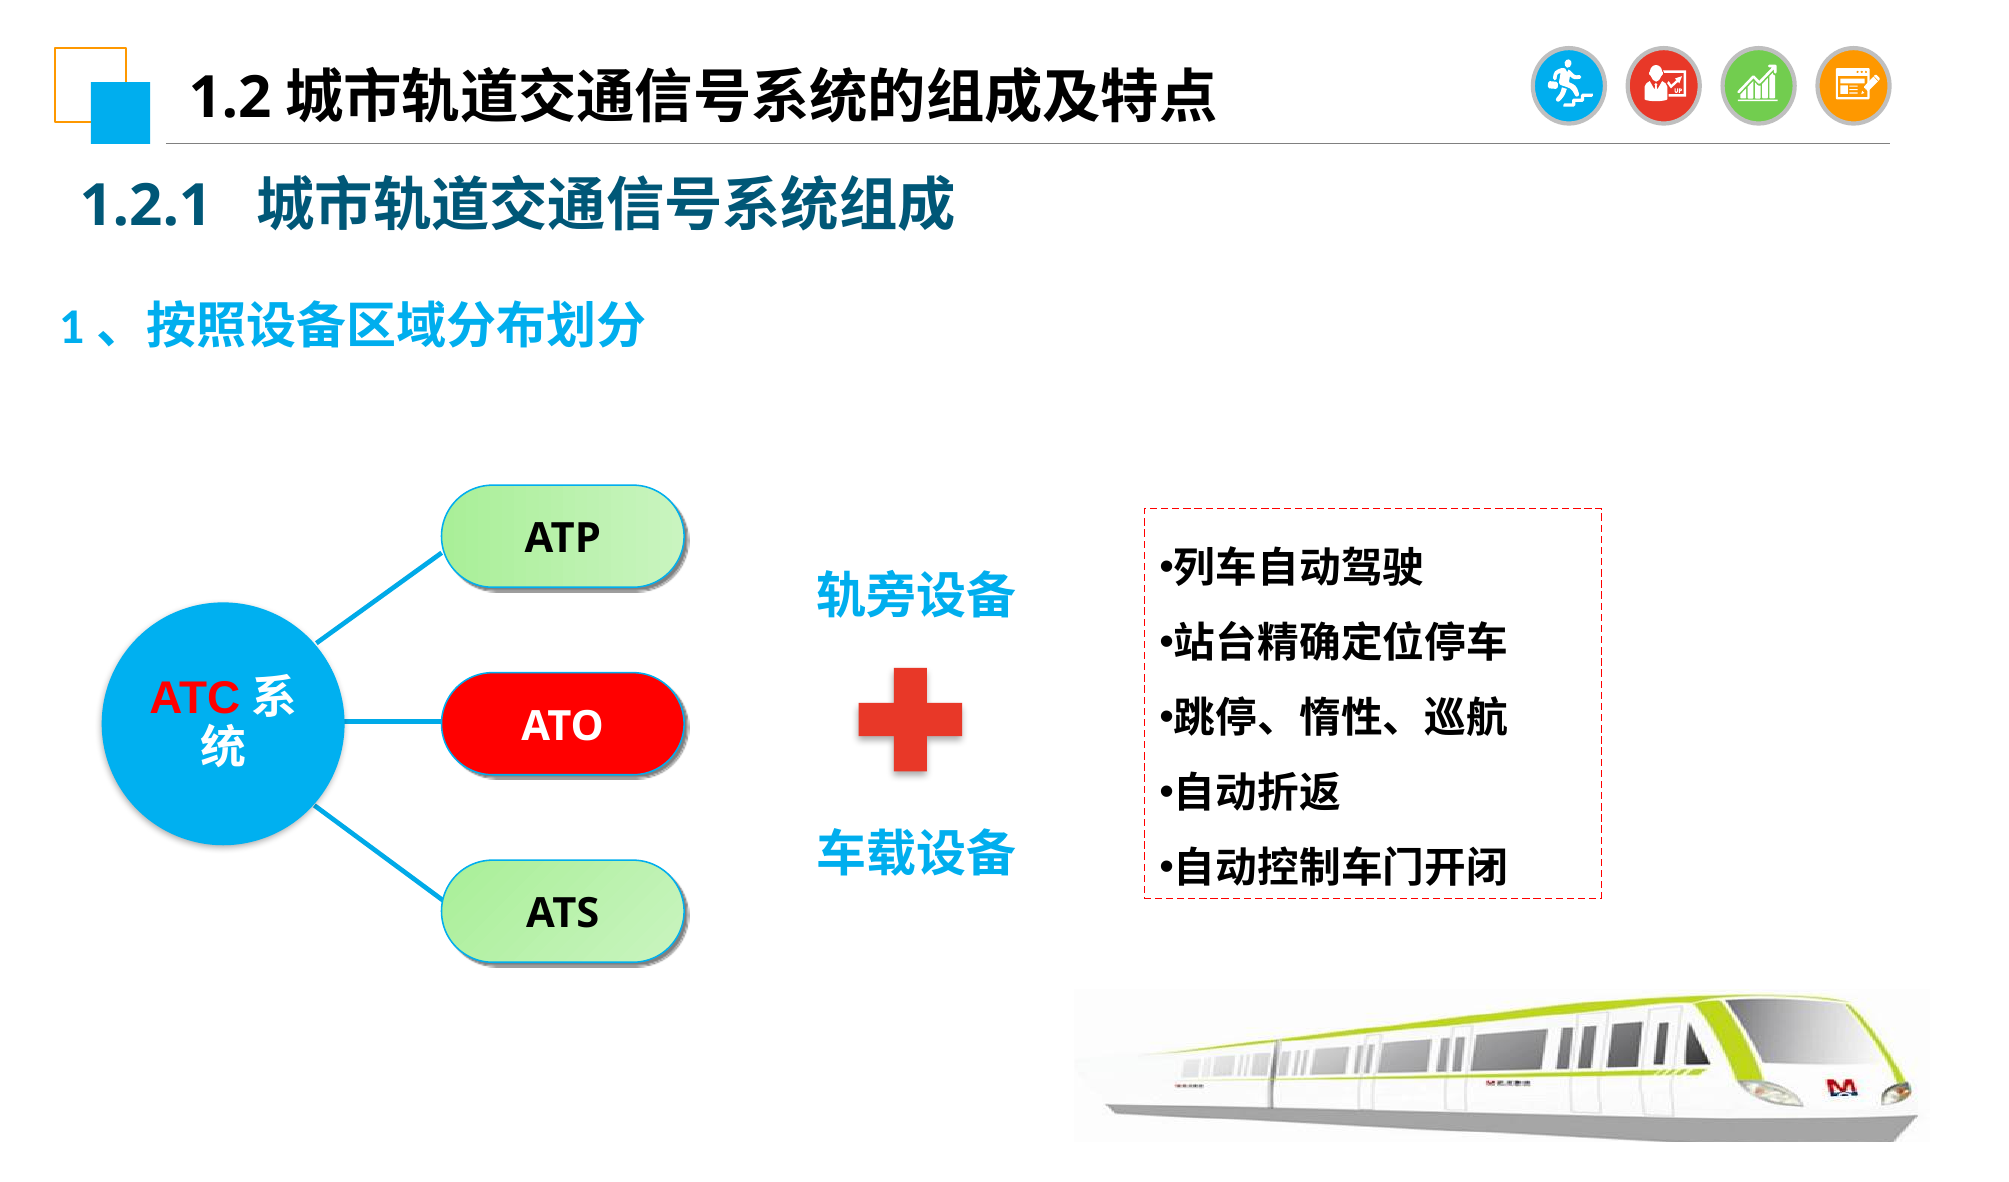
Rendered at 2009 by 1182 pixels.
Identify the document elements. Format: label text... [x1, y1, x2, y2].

text_box 1.2.1 城市轨道交通信号系统组成 [59, 157, 977, 248]
text_box 1、按照设备区域分布划分 [0, 286, 688, 362]
picture [1074, 988, 1930, 1142]
text_box [349, 830, 442, 901]
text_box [101, 602, 345, 846]
text_box 1.2城市轨道交通信号系统的组成及特点 [173, 51, 1233, 137]
text_box [858, 667, 963, 772]
text_box 车载设备 [757, 813, 1051, 889]
text_box 列车自动驾驶 站台精确定位停车 跳停、惰性、巡航 自动折返 自动控制车门开闭 [1144, 508, 1602, 899]
text_box ATS [441, 860, 685, 963]
text_box 轨旁设备 [757, 555, 1051, 631]
text_box [349, 552, 443, 621]
text_box ATO [441, 672, 685, 775]
text_box ATP [441, 485, 685, 588]
